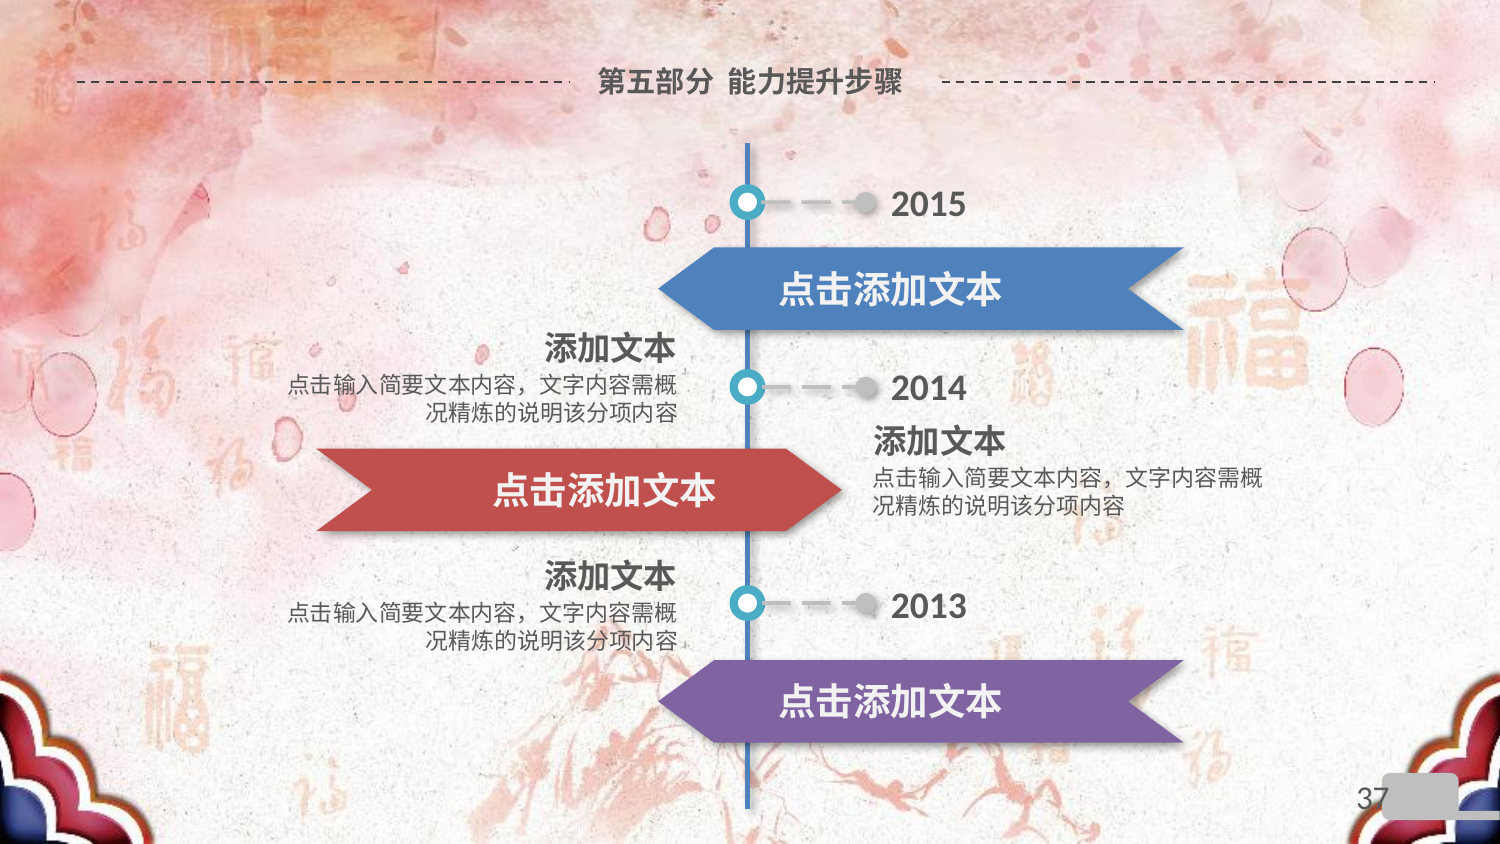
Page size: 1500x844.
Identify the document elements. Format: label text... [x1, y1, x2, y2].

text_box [657, 247, 1184, 331]
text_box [733, 188, 866, 217]
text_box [315, 448, 843, 532]
text_box 添加文本 [862, 414, 1019, 466]
text_box 点击输入简要文本内容，文字内容需概况精炼的说明该分项内容 [268, 593, 690, 660]
text_box 2014 [879, 357, 979, 414]
picture [0, 0, 1500, 844]
text_box 点击输入简要文本内容，文字内容需概况精炼的说明该分项内容 [861, 458, 1283, 525]
text_box 添加文本 [532, 321, 689, 373]
title 第五部分 能力提升步骤 [18, 52, 1483, 110]
text_box 点击输入简要文本内容，文字内容需概况精炼的说明该分项内容 [268, 365, 690, 432]
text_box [733, 372, 866, 401]
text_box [657, 659, 1184, 743]
text_box 2013 [879, 575, 979, 632]
text_box 添加文本 [532, 549, 689, 601]
text_box 2015 [879, 173, 979, 230]
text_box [733, 589, 866, 618]
